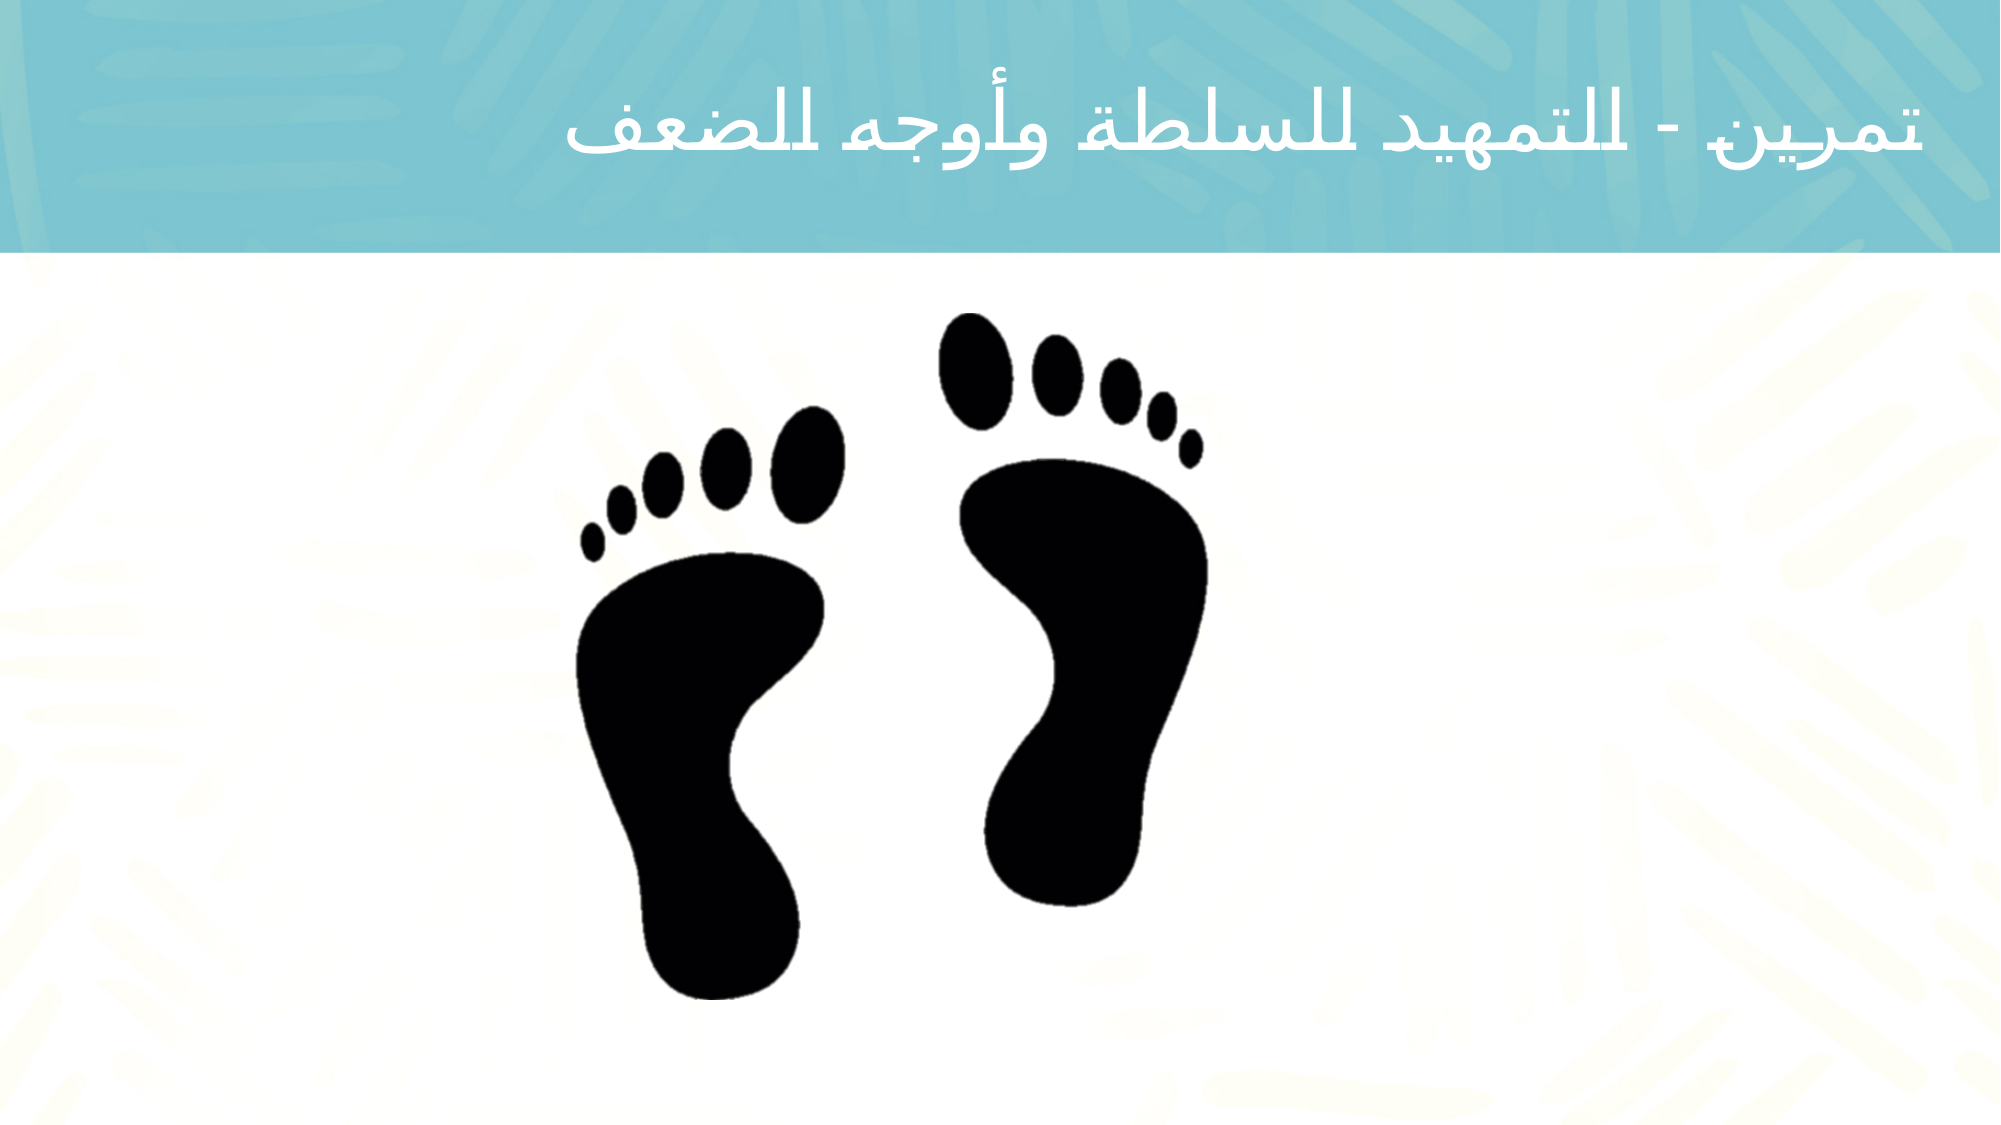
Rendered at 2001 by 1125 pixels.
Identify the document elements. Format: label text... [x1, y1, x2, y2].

title تمرين - التمهيد للسلطة وأوجه الضعف [61, 33, 1938, 220]
picture [0, 0, 2000, 1125]
